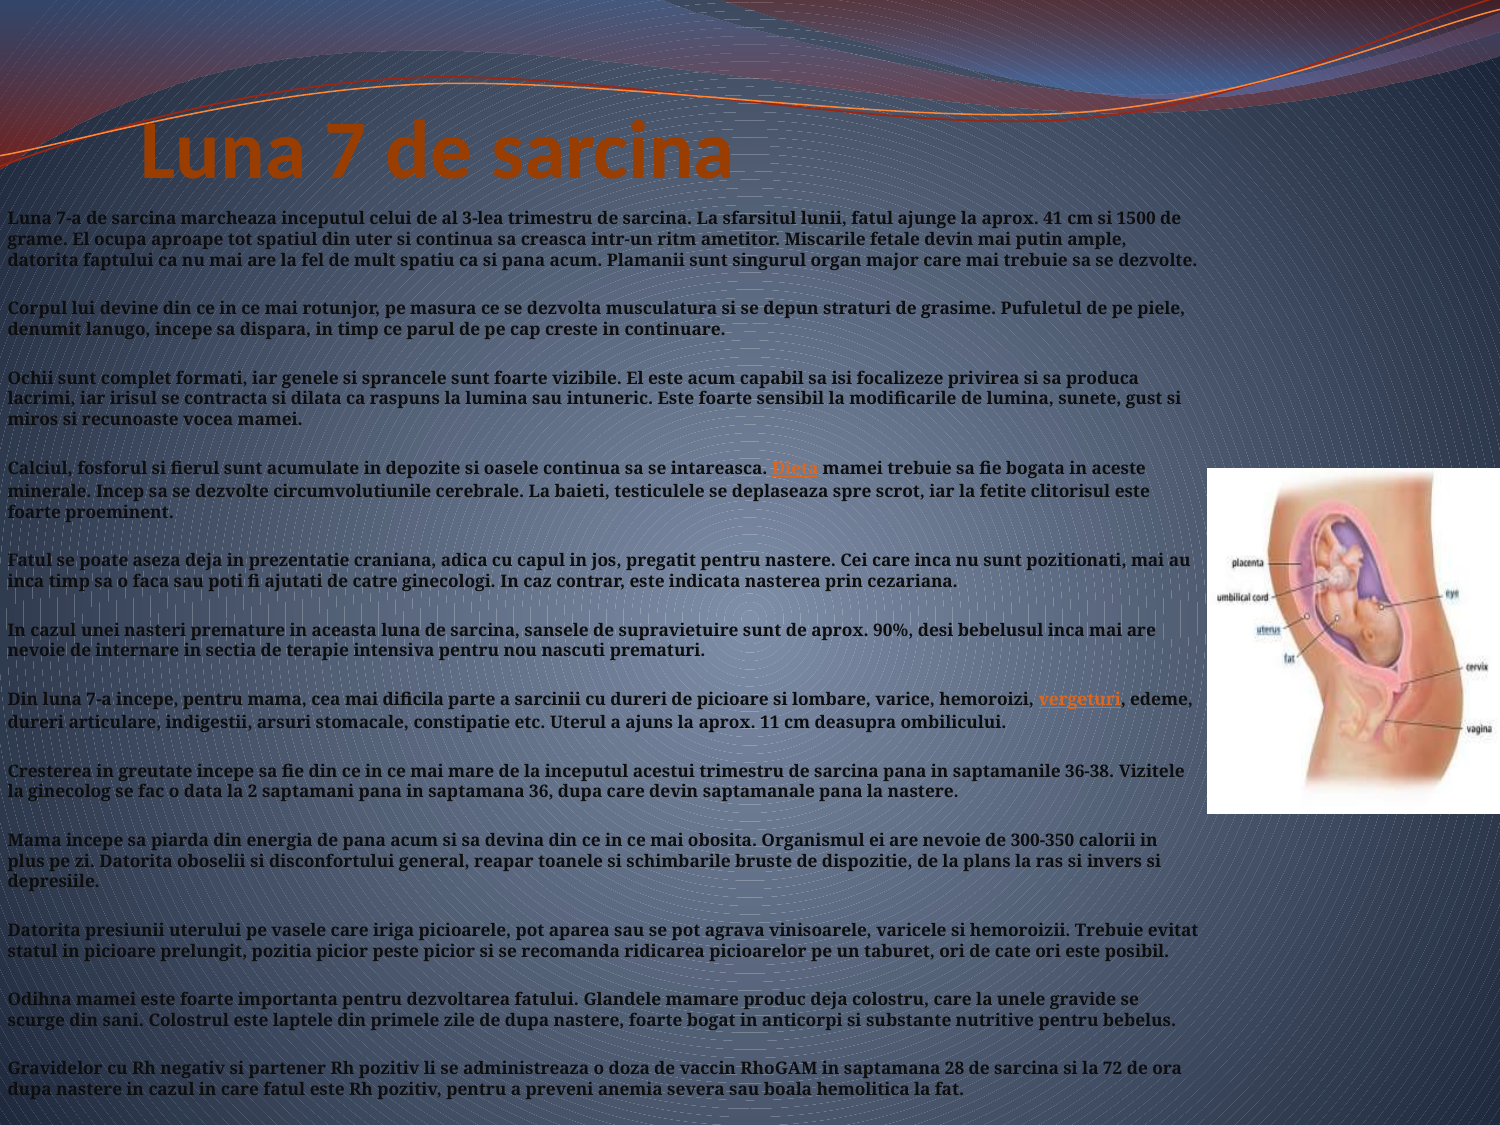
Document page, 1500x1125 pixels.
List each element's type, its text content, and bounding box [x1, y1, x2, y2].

list Luna 7-a de sarcina marcheaza inceputul celui de al 3-lea trimestru de sarcina. La sfarsitul lunii, fatul ajunge la aprox. 41 cm si 1500 de grame. El ocupa aproape tot spatiul din uter si continua sa creasca intr-un ritm ametitor. Miscarile fetale devin mai putin ample, datorita faptului ca nu mai are la fel de mult spatiu ca si pana acum. Plamanii sunt singurul organ major care mai trebuie sa se dezvolte. Corpul lui devine din ce in ce mai rotunjor, pe masura ce se dezvolta musculatura si se depun straturi de grasime. Pufuletul de pe piele, denumit lanugo, incepe sa dispara, in timp ce parul de pe cap creste in continuare. Ochii sunt complet formati, iar genele si sprancele sunt foarte vizibile. El este acum capabil sa isi focalizeze privirea si sa produca lacrimi, iar irisul se contracta si dilata ca raspuns la lumina sau intuneric. Este foarte sensibil la modificarile de lumina, sunete, gust si miros si recunoaste vocea mamei. Calciul, fosforul si fierul sunt acumulate in depozite si oasele continua sa se intareasca. Dieta mamei trebuie sa fie bogata in aceste minerale. Incep sa se dezvolte circumvolutiunile cerebrale. La baieti, testiculele se deplaseaza spre scrot, iar la fetite clitorisul este foarte proeminent. Fatul se poate aseza deja in prezentatie craniana, adica cu capul in jos, pregatit pentru nastere. Cei care inca nu sunt pozitionati, mai au inca timp sa o faca sau poti fi ajutati de catre ginecologi. In caz contrar, este indicata nasterea prin cezariana. In cazul unei nasteri premature in aceasta luna de sarcina, sansele de supravietuire sunt de aprox. 90%, desi bebelusul inca mai are nevoie de internare in sectia de terapie intensiva pentru nou nascuti prematuri. Din luna 7-a incepe, pentru mama, cea mai dificila parte a sarcinii cu dureri de picioare si lombare, varice, hemoroizi, vergeturi, edeme, dureri articulare, indigestii, arsuri stomacale, constipatie etc. Uterul a ajuns la aprox. 11 cm deasupra ombilicului. Cresterea in greutate incepe sa fie din ce in ce mai mare de la inceputul acestui trimestru de sarcina pana in saptamanile 36-38. Vizitele la ginecolog se fac o data la 2 saptamani pana in saptamana 36, dupa care devin saptamanale pana la nastere. Mama incepe sa piarda din energia de pana acum si sa devina din ce in ce mai obosita. Organismul ei are nevoie de 300-350 calorii in plus pe zi. Datorita oboselii si disconfortului general, reapar toanele si schimbarile bruste de dispozitie, de la plans la ras si invers si depresiile. Datorita presiunii uterului pe vasele care iriga picioarele, pot aparea sau se pot agrava vinisoarele, varicele si hemoroizii. Trebuie evitat statul in picioare prelungit, pozitia picior peste picior si se recomanda ridicarea picioarelor pe un taburet, ori de cate ori este posibil. Odihna mamei este foarte importanta pentru dezvoltarea fatului. Glandele mamare produc deja colostru, care la unele gravide se scurge din sani. Colostrul este laptele din primele zile de dupa nastere, foarte bogat in anticorpi si substante nutritive pentru bebelus. Gravidelor cu Rh negativ si partener Rh pozitiv li se administreaza o doza de vaccin RhoGAM in saptamana 28 de sarcina si la 72 de ora dupa nastere in cazul in care fatul este Rh pozitiv, pentru a preveni anemia severa sau boala hemolitica la fat. Gravidele cu sarcini gemelare trebuie sa isi pregateasca bagajul pentru spital, deoarece sansele de a naste mult mai devreme decat termenul sunt mai mari decat in cazul sarcinilor unice. [0, 175, 1208, 1125]
picture [1206, 468, 1500, 815]
title Vise placute… [1199, 469, 1208, 827]
